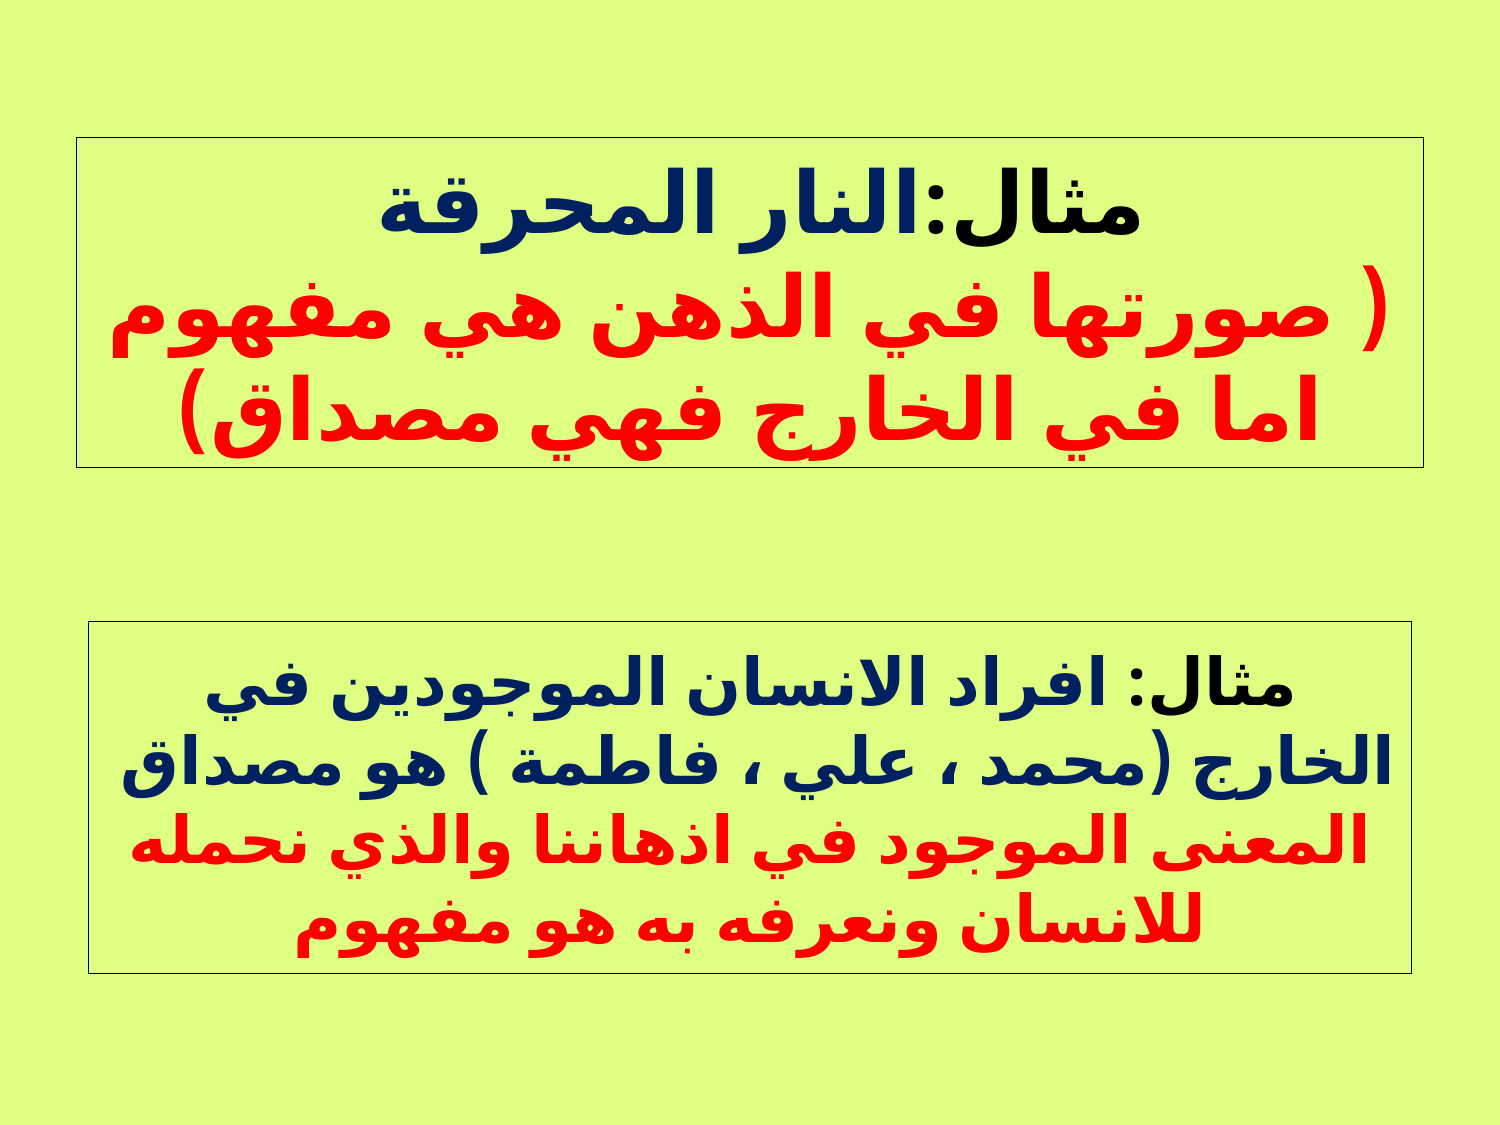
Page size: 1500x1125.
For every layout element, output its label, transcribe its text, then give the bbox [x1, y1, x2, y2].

text_box مثال: افراد الانسان الموجودين في الخارج (محمد ، علي ، فاطمة ) هو مصداق المعنى الموجود في اذهاننا والذي نحمله للانسان ونعرفه به هو مفهوم [88, 621, 1412, 974]
title مثال:النار المحرقة ( صورتها في الذهن هي مفهوم اما في الخارج فهي مصداق) [76, 137, 1424, 468]
